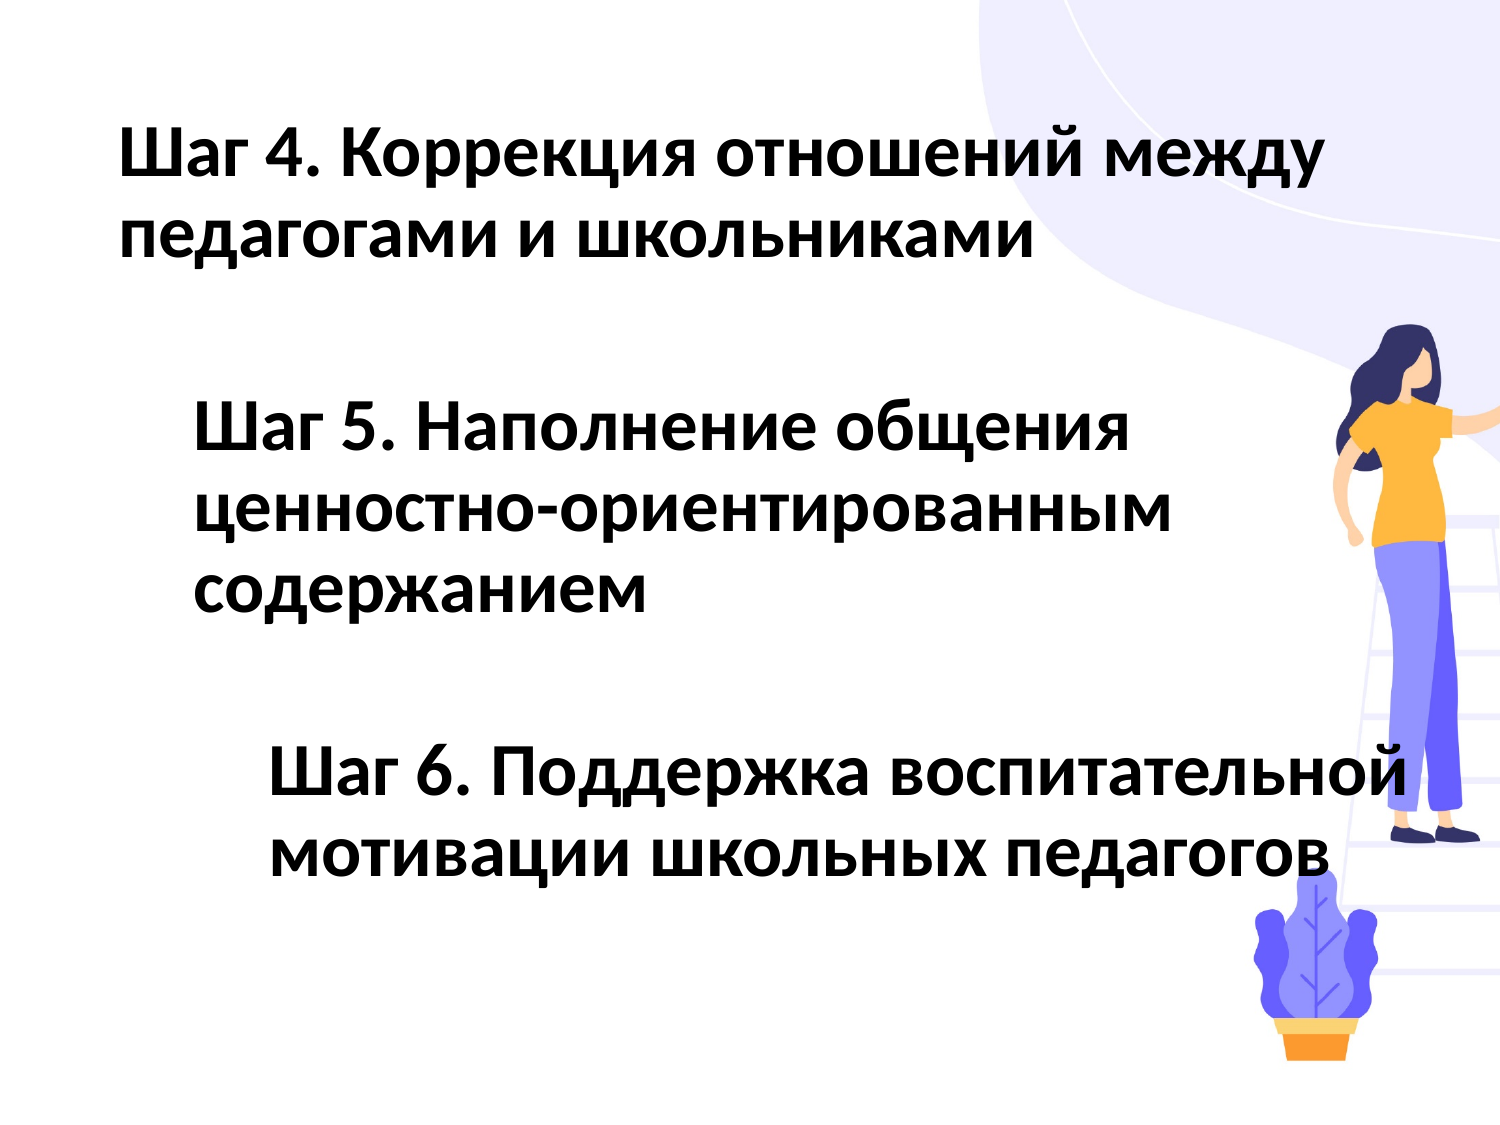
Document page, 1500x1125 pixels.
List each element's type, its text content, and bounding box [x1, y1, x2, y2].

list Шаг 4. Коррекция отношений между педагогами и школьниками Шаг 5. Наполнение общения ценностно-ориентированным содержанием Шаг 6. Поддержка воспитательной мотивации школьных педагогов [103, 104, 1460, 1014]
picture [0, 0, 1500, 1125]
